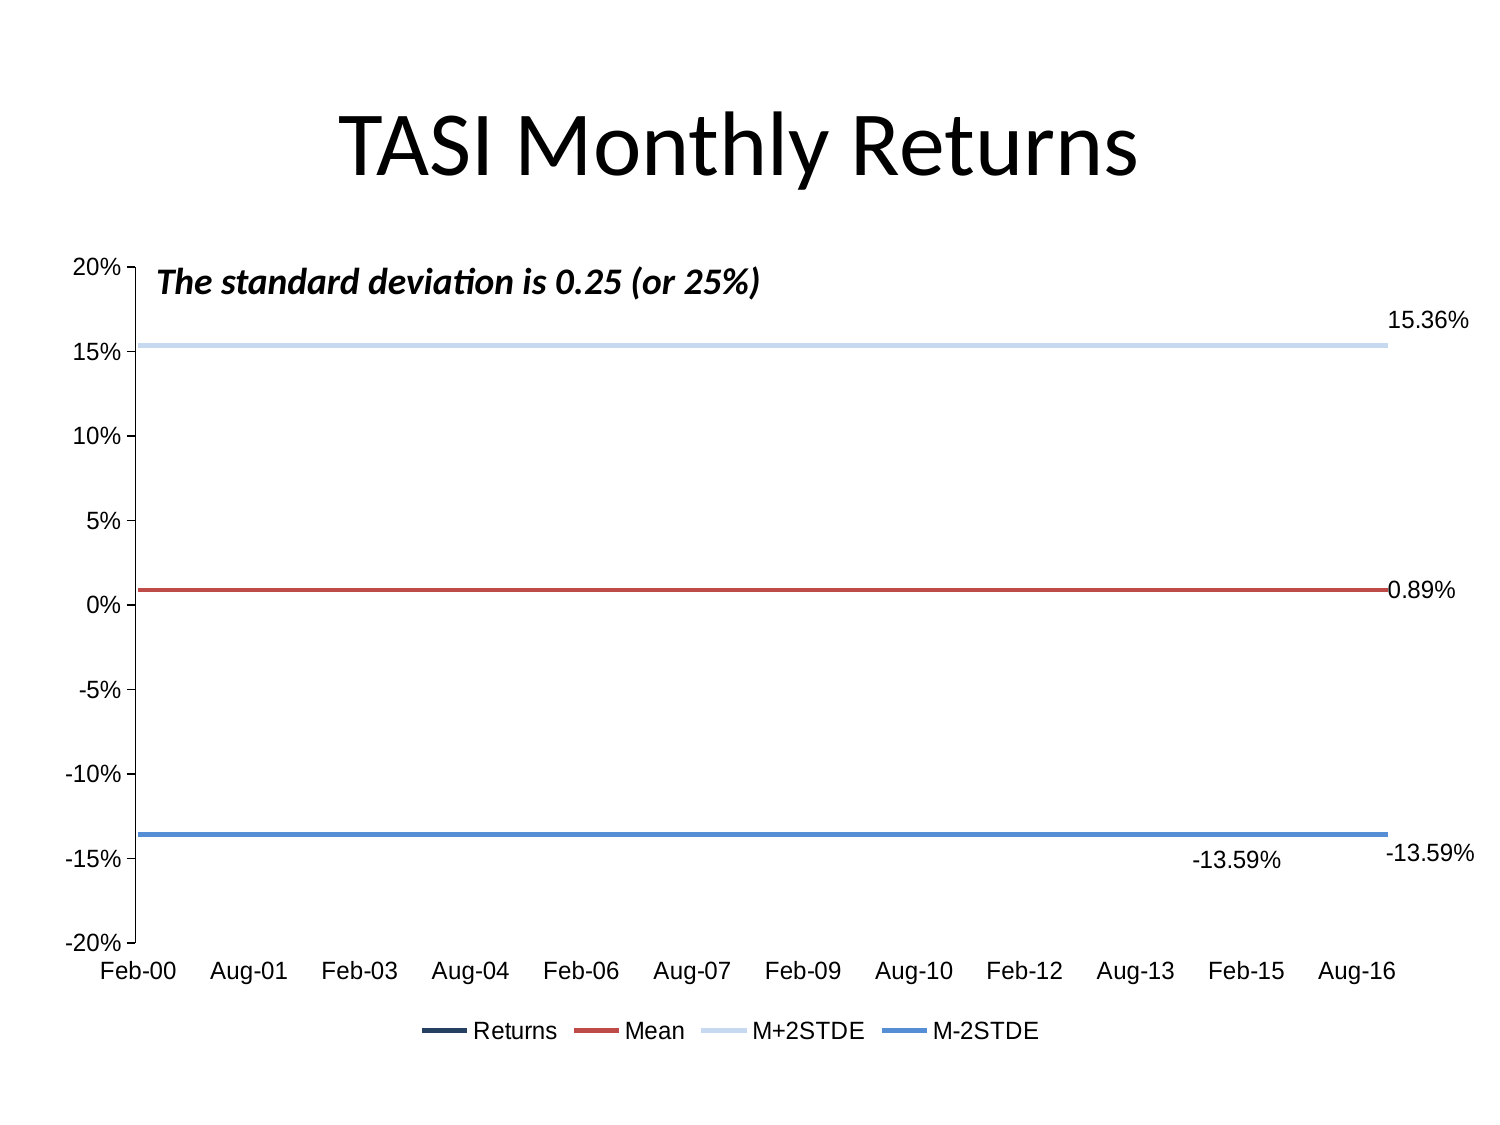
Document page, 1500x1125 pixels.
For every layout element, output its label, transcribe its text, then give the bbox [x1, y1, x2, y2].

chart [37, 237, 1476, 1051]
title TASI Monthly Returns [75, 45, 1425, 233]
